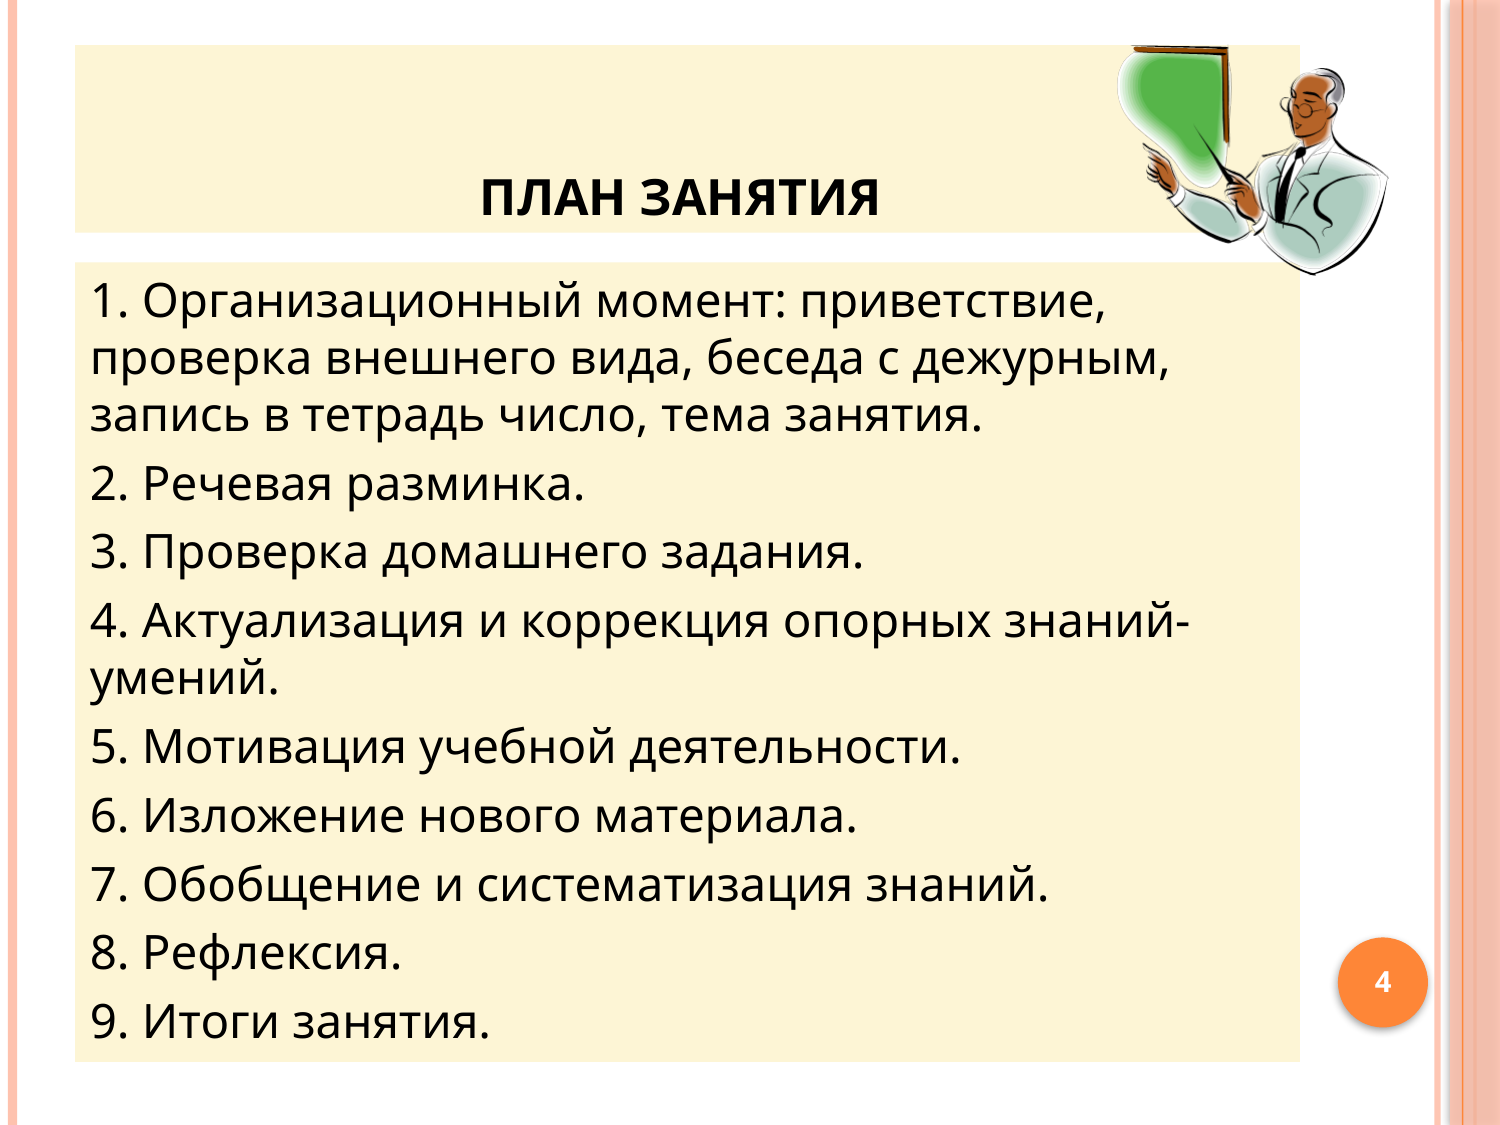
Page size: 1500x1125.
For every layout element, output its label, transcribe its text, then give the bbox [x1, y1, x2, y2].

slide_number 4 [1333, 940, 1434, 1027]
picture [1115, 42, 1389, 277]
list 1. Организационный момент: приветствие, проверка внешнего вида, беседа с дежурным, запись в тетрадь число, тема занятия. 2. Речевая разминка. 3. Проверка домашнего задания. 4. Актуализация и коррекция опорных знаний-умений. 5. Мотивация учебной деятельности. 6. Изложение нового материала. 7. Обобщение и систематизация знаний. 8. Рефлексия. 9. Итоги занятия. [75, 262, 1300, 1062]
title План занятия [75, 45, 1110, 233]
